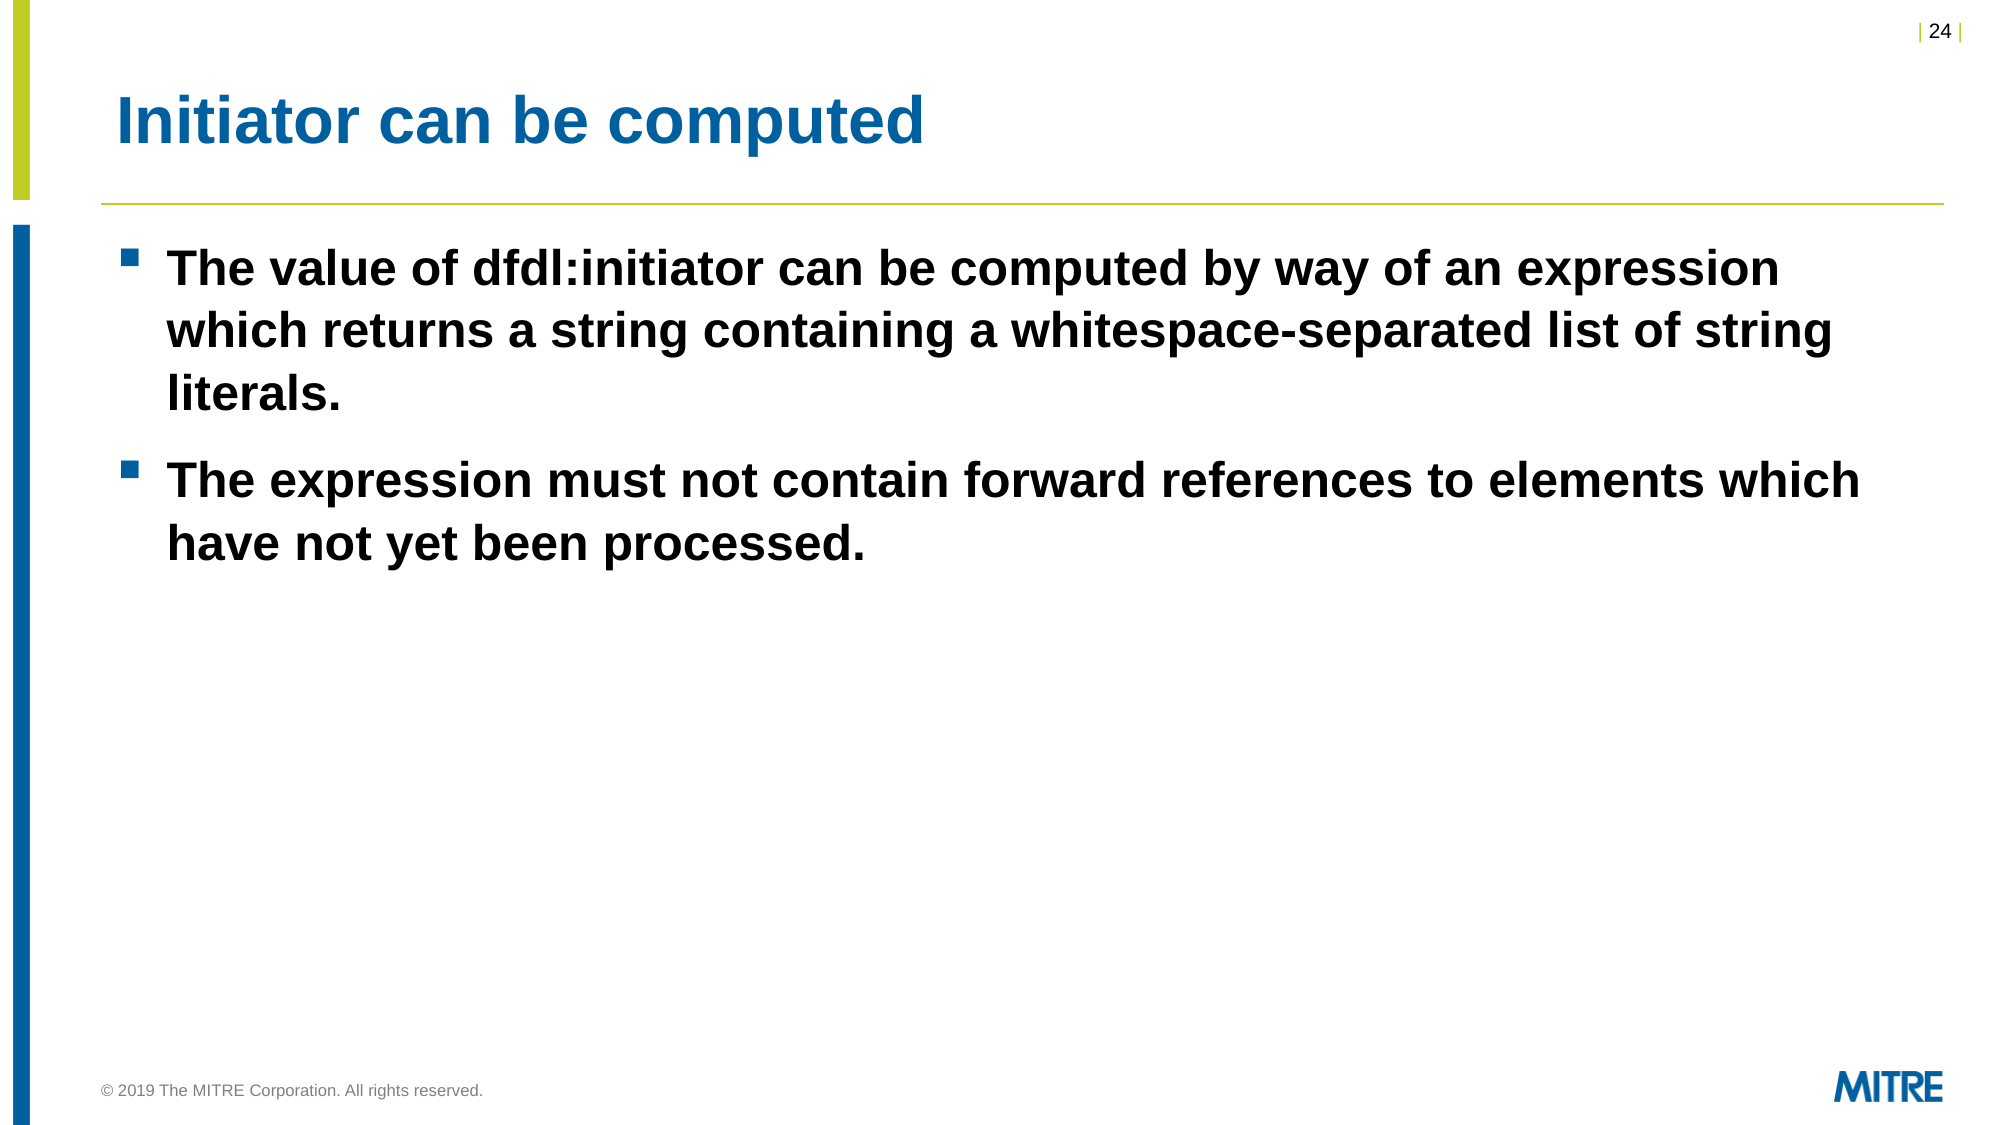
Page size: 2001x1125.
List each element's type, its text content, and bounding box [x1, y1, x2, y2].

title Initiator can be computed [101, 60, 1945, 184]
footer © 2019 The MITRE Corporation. All rights reserved. [101, 1069, 1338, 1110]
list The value of dfdl:initiator can be computed by way of an expression which returns a string containing a whitespace-separated list of string literals. The expression must not contain forward references to elements which have not yet been processed. [101, 224, 1945, 1012]
picture [1834, 1068, 1945, 1109]
